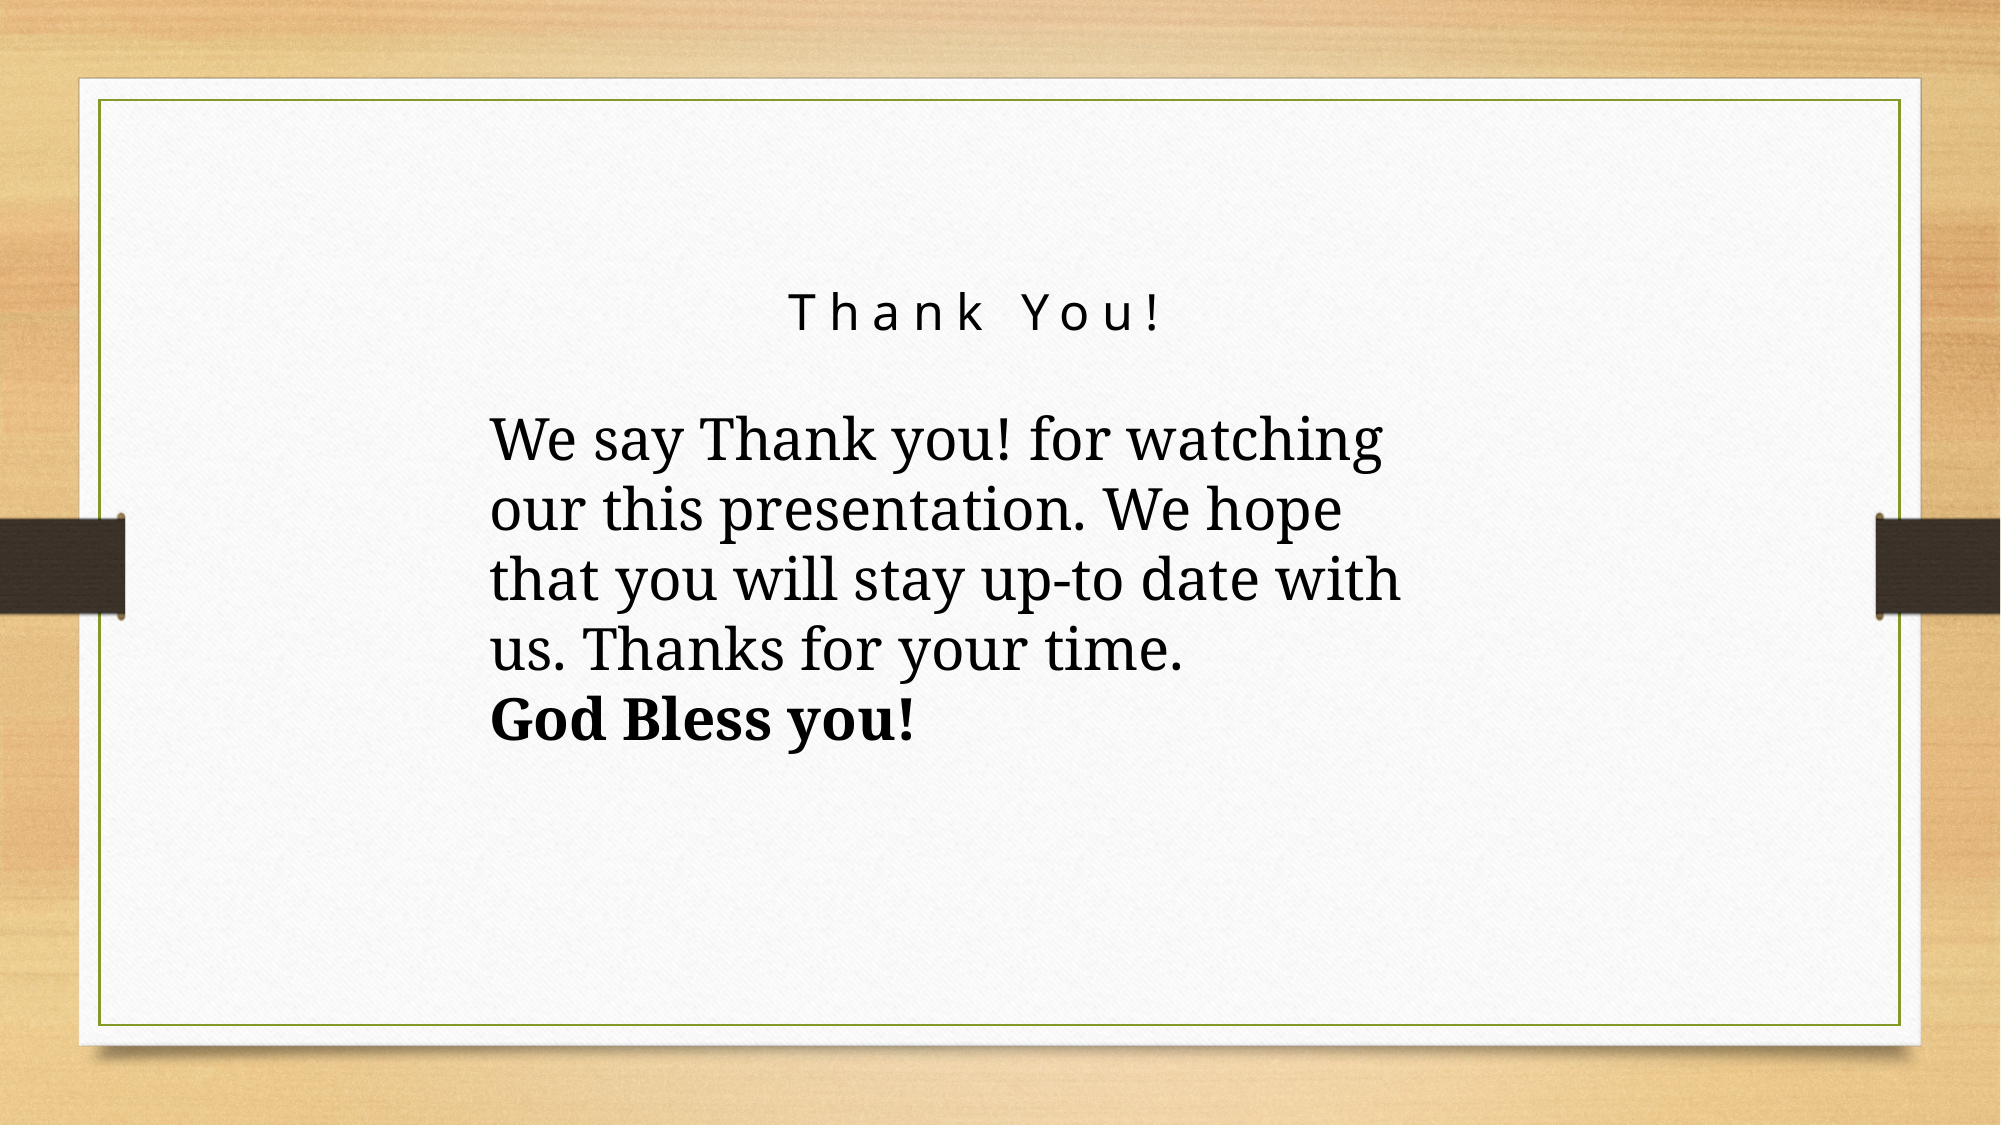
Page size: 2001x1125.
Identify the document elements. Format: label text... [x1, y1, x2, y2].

text_box Thank You! [774, 273, 1175, 348]
text_box We say Thank you! for watching our this presentation. We hope that you will stay up-to date with us. Thanks for your time. God Bless you! [474, 395, 1475, 760]
picture [0, 0, 2001, 1125]
